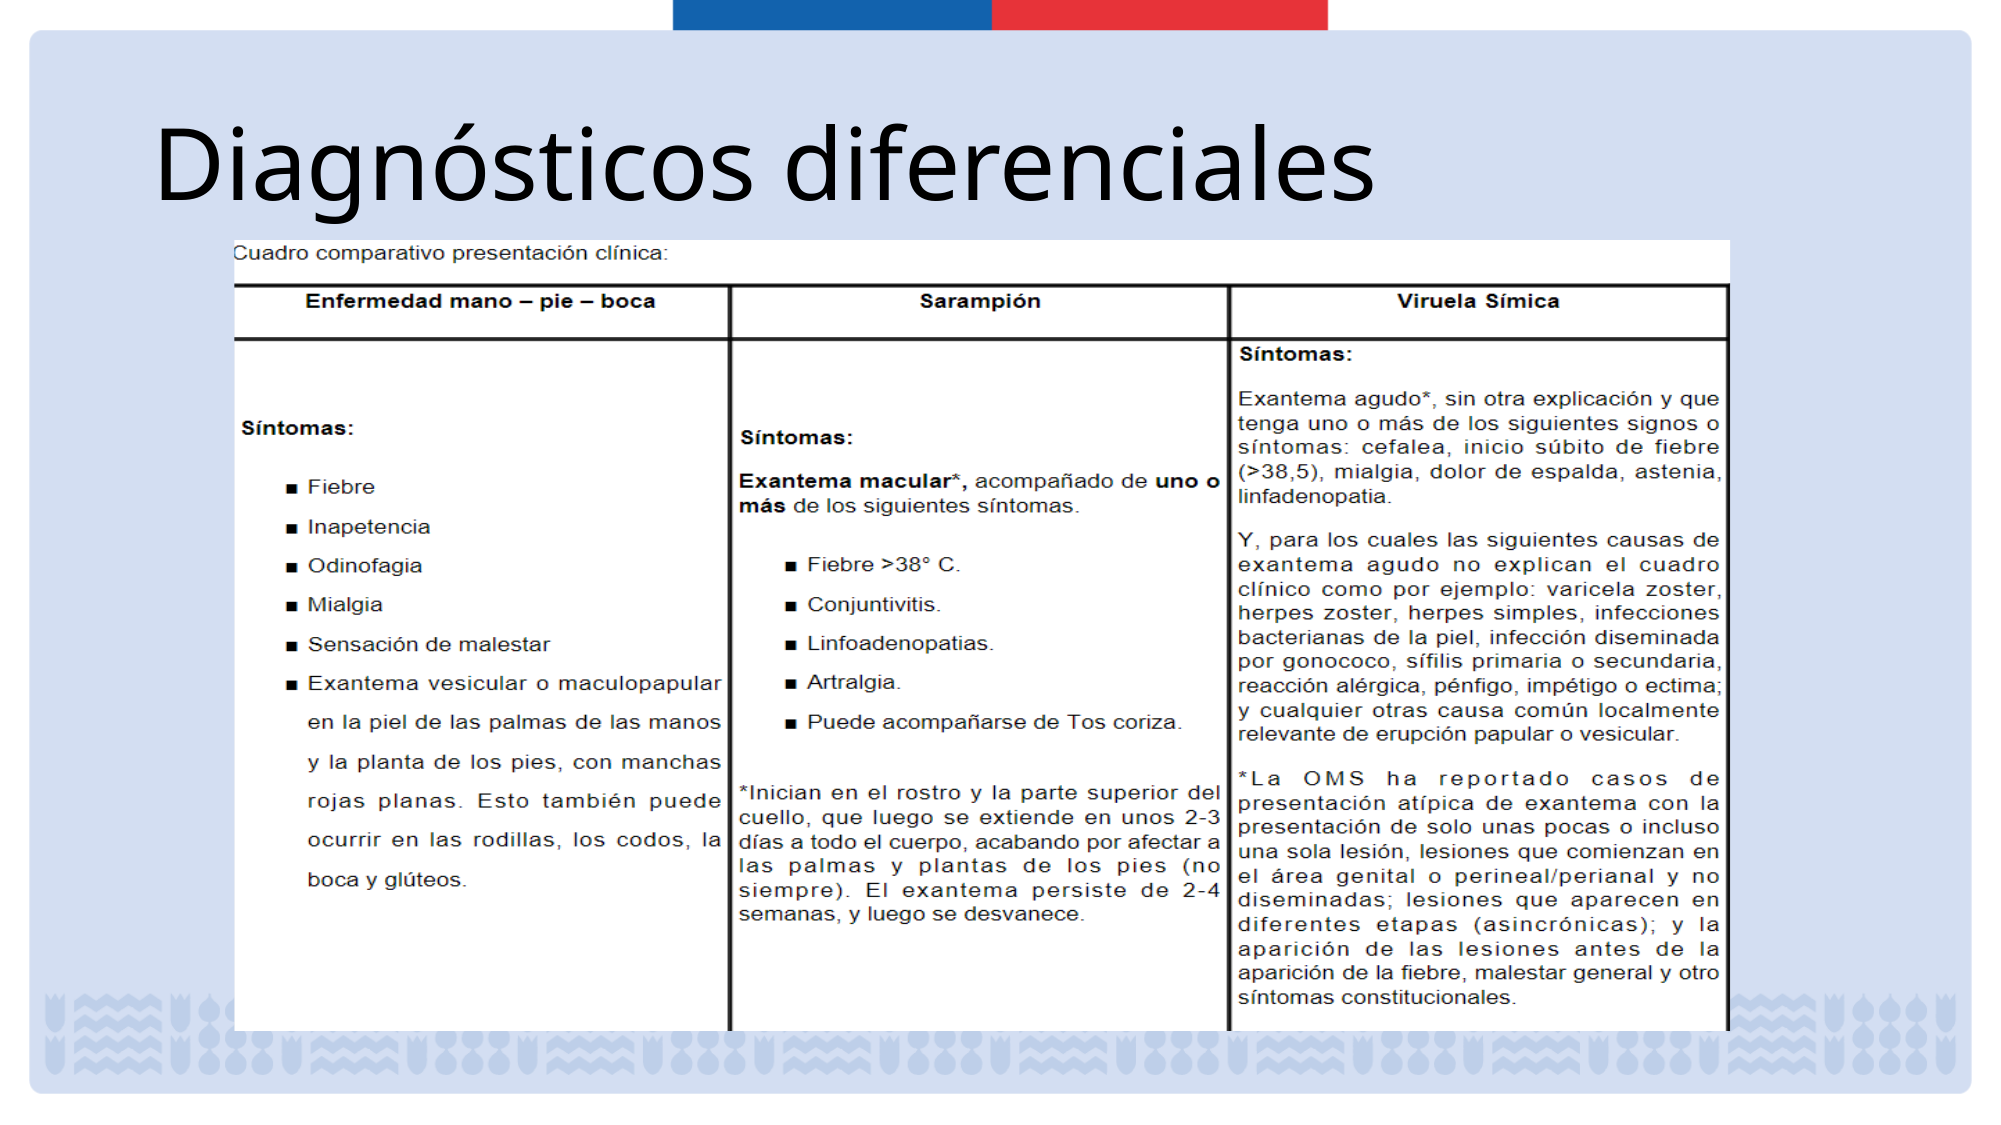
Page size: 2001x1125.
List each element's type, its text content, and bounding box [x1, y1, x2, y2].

title Diagnósticos diferenciales [137, 59, 1863, 278]
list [234, 239, 1731, 1032]
picture [0, 0, 2001, 1125]
